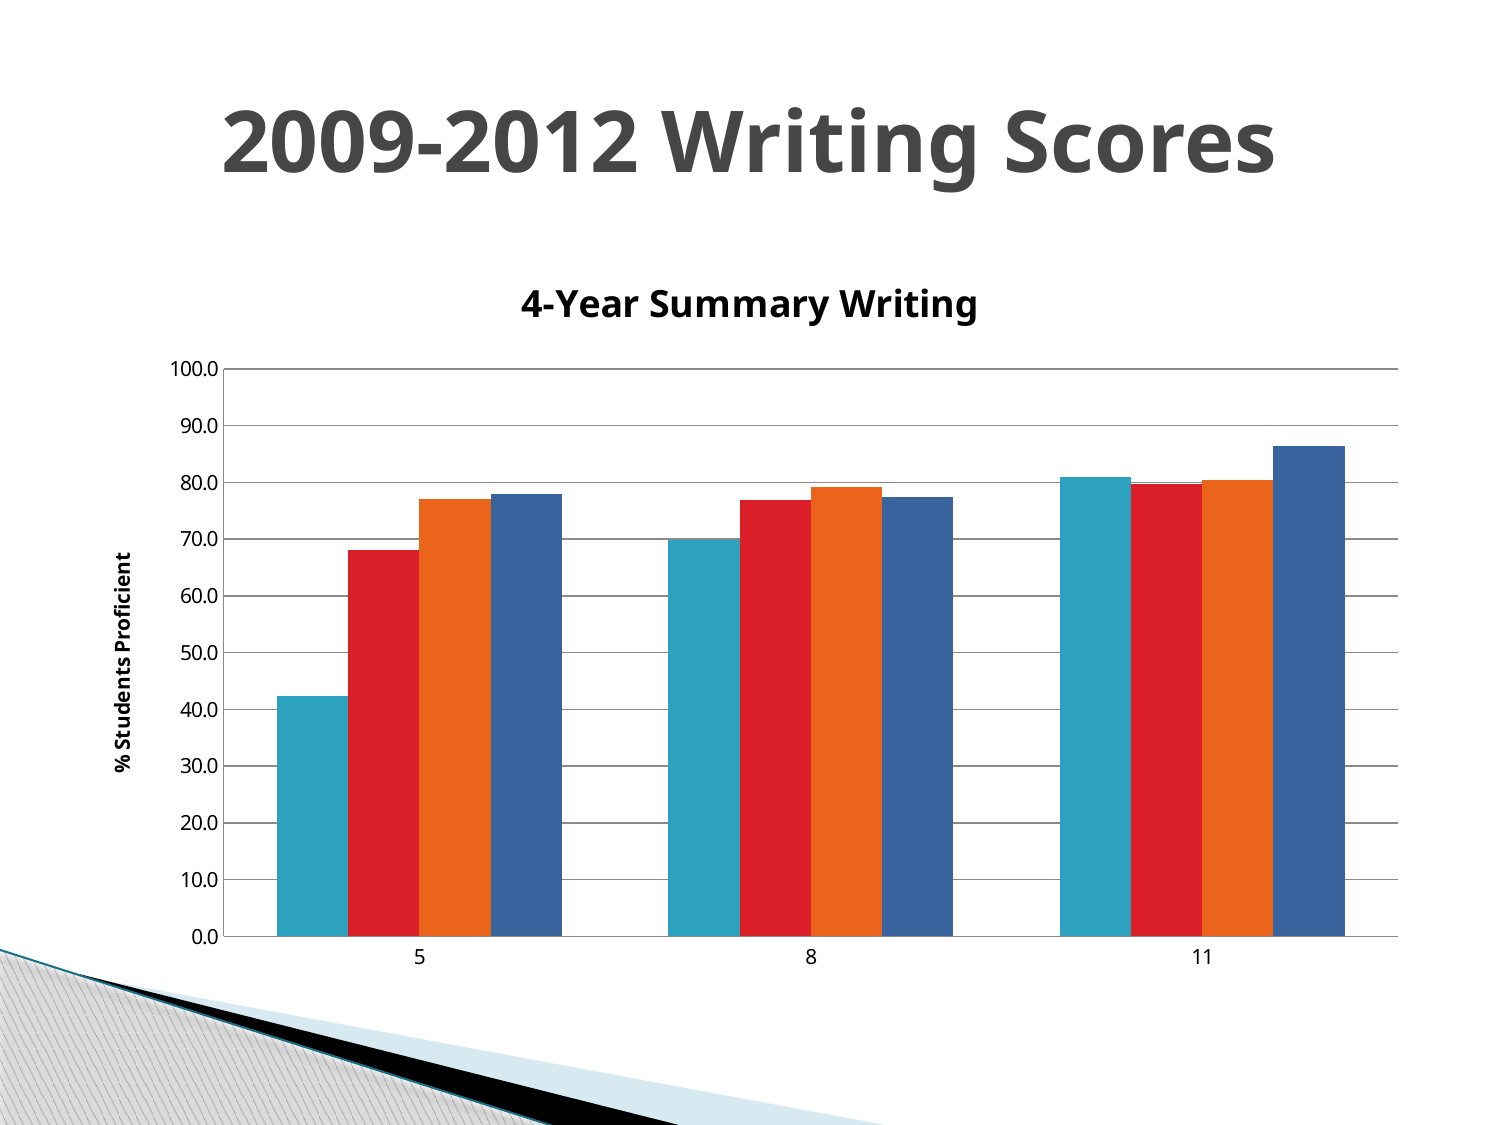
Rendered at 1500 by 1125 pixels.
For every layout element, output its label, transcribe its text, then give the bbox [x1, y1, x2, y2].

chart [74, 242, 1426, 986]
title 2009-2012 Writing Scores [75, 45, 1425, 233]
